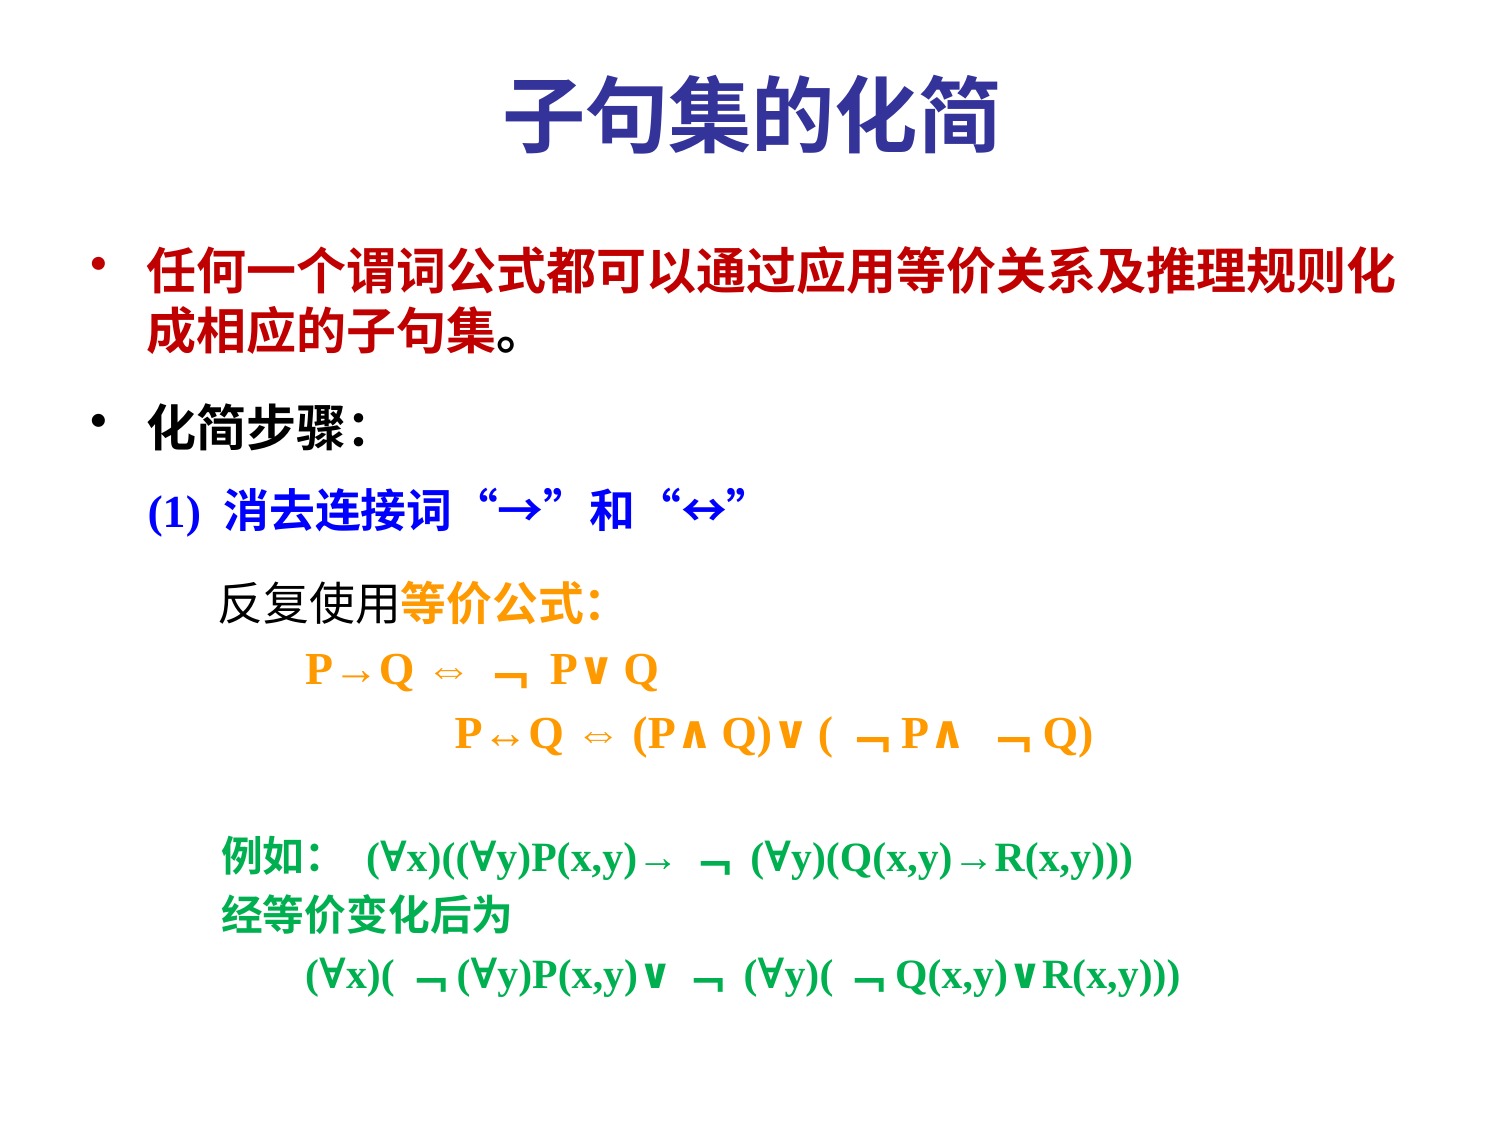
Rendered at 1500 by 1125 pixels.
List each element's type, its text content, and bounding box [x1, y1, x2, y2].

title 子句集的化简 [76, 42, 1427, 185]
list 任何一个谓词公式都可以通过应用等价关系及推理规则化成相应的子句集。 化简步骤： (1) 消去连接词“→”和“↔” 反复使用等价公式： P→Q ⇔﹁ P∨Q P↔Q ⇔ (P∧Q)∨(﹁P∧﹁Q) 例如： (∀x)((∀y)P(x,y)→﹁ (∀y)(Q(x,y)→R(x,y))) 经等价变化后为 (∀x)(﹁(∀y)P(x,y)∨﹁ (∀y)(﹁Q(x,y)∨R(x,y))) [75, 231, 1459, 1047]
